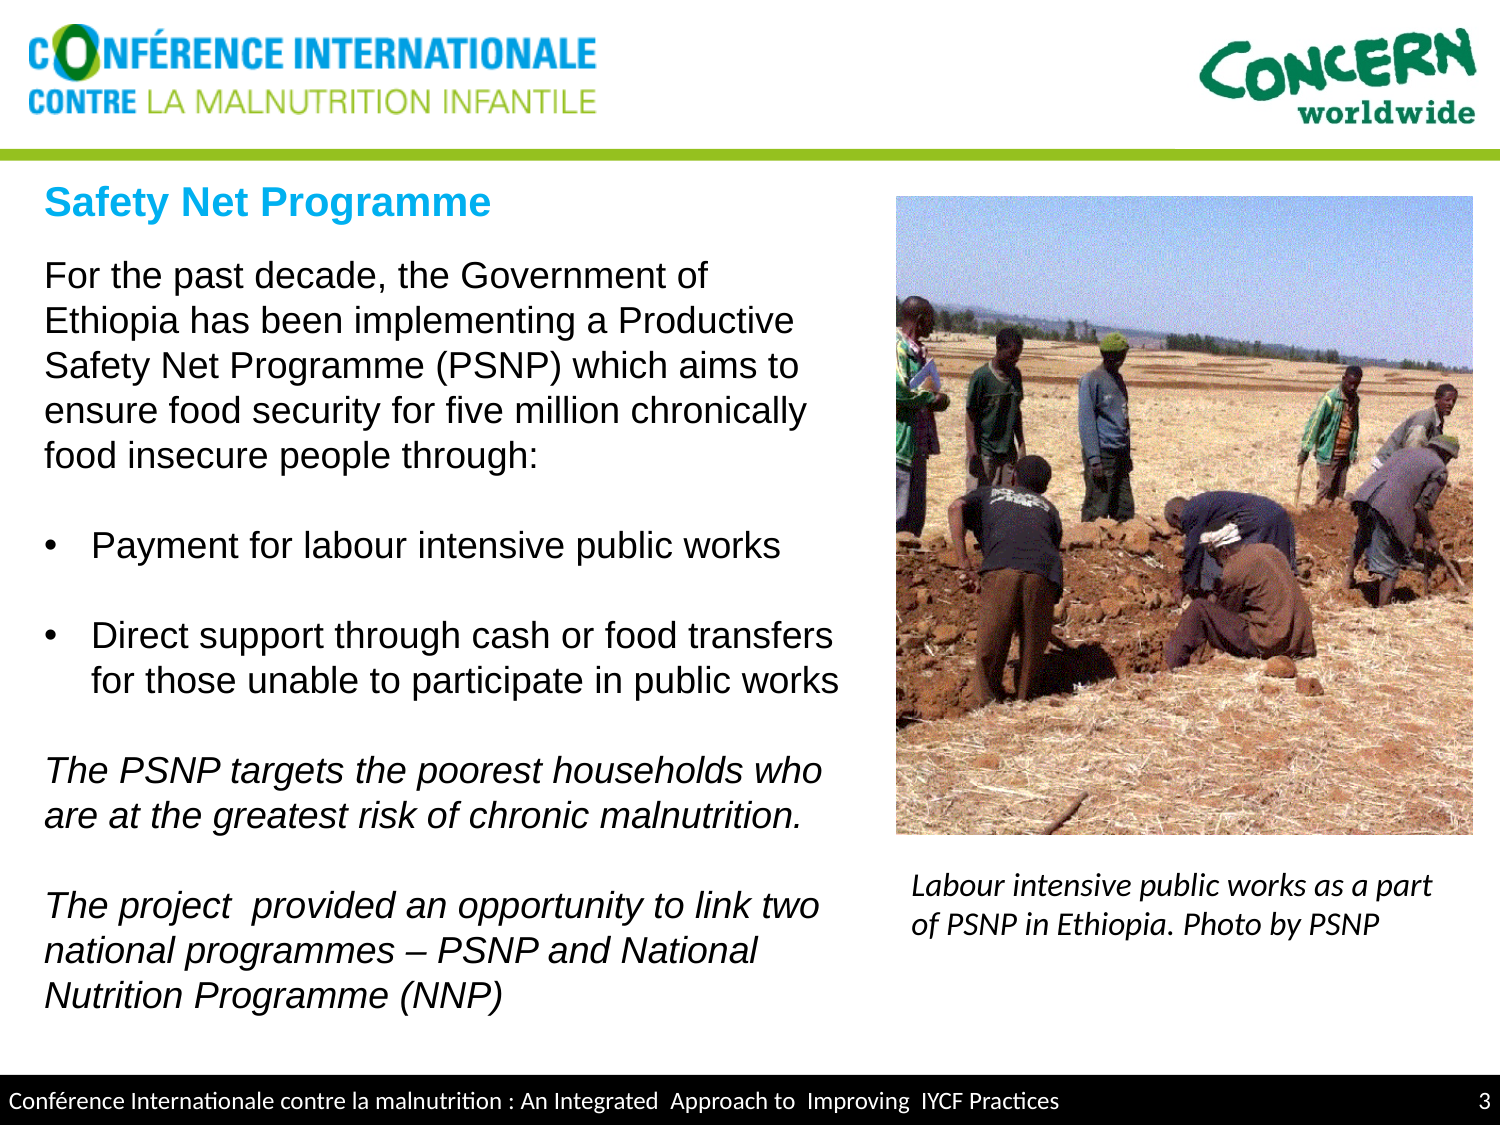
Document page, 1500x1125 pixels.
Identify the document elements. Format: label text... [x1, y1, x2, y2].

footer Conférence Internationale contre la malnutrition : An Integrated Approach to Improving IYCF Practices [0, 1069, 1473, 1125]
picture [896, 195, 1474, 835]
text_box [0, 147, 1500, 163]
picture [1174, 1, 1500, 149]
slide_number 3 [1473, 1069, 1500, 1125]
text_box Labour intensive public works as a part of PSNP in Ethiopia. Photo by PSNP [896, 855, 1473, 950]
picture [29, 24, 597, 115]
text_box Safety Net Programme For the past decade, the Government of Ethiopia has been implementing a Productive Safety Net Programme (PSNP) which aims to ensure food security for five million chronically food insecure people through: Payment for labour intensive public works Direct support through cash or food transfers for those unable to participate in public works The PSNP targets the poorest households who are at the greatest risk of chronic malnutrition. The project provided an opportunity to link two national programmes – PSNP and National Nutrition Programme (NNP) [29, 167, 857, 1024]
